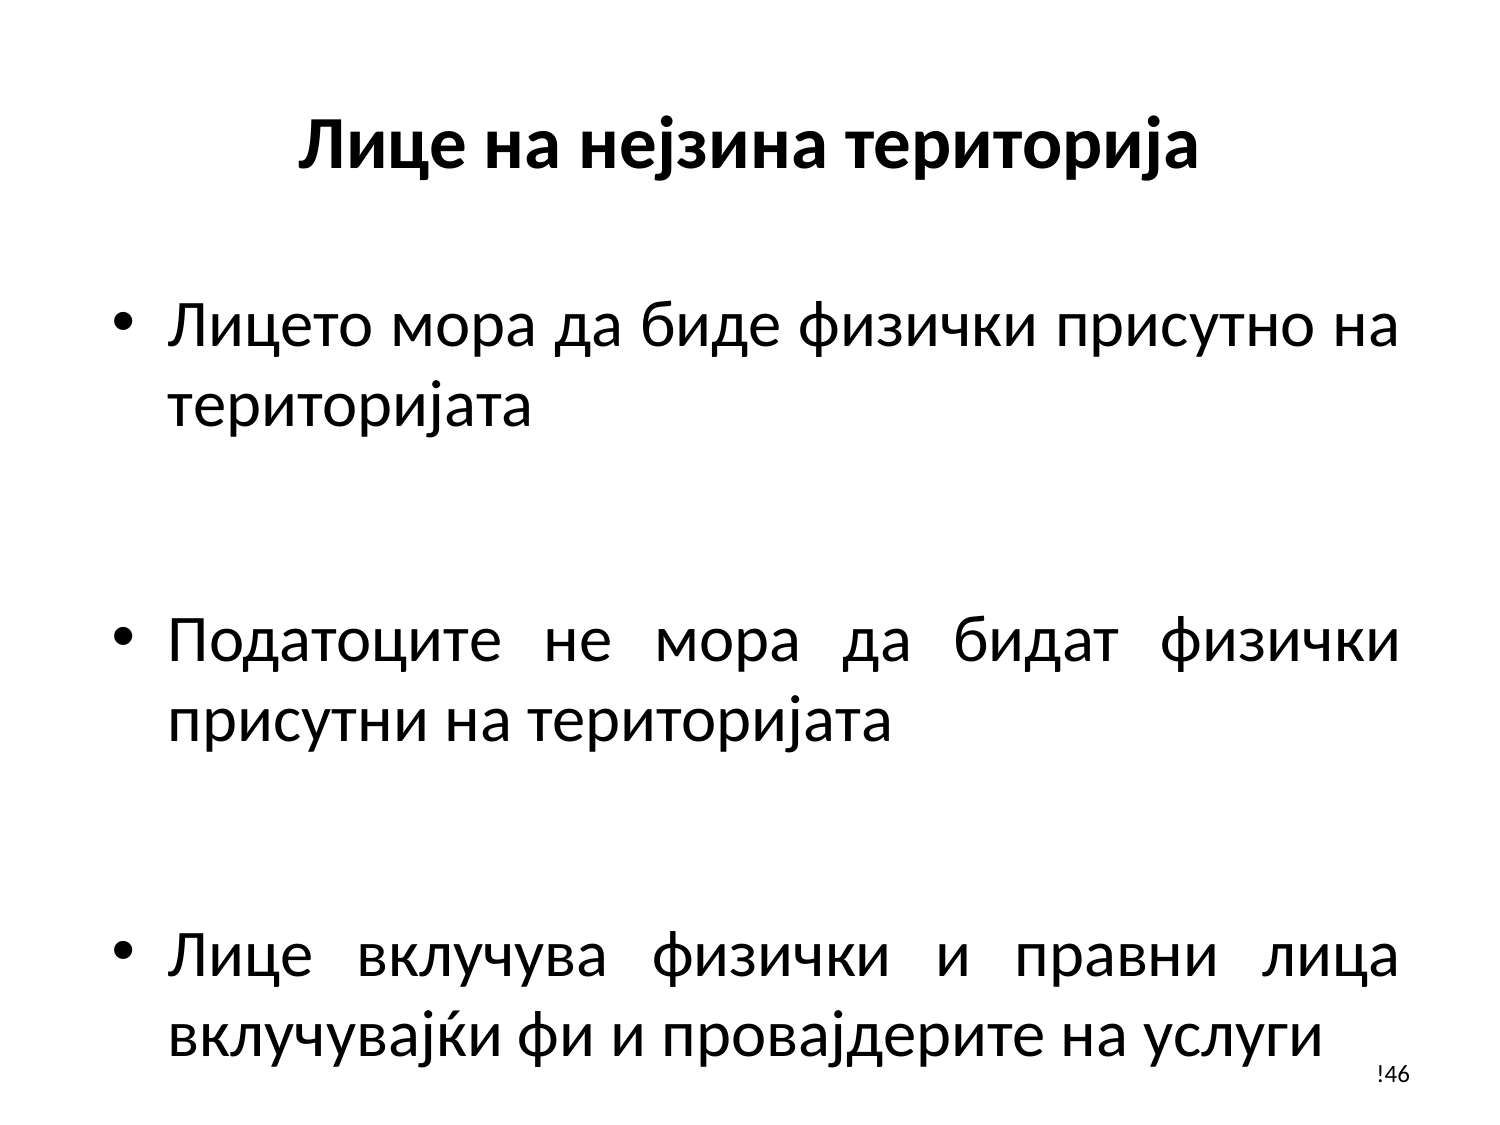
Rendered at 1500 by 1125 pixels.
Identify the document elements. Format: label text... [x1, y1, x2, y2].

list Лицето мора да биде физички присутно на територијата Податоците не мора да бидат физички присутни на територијата Лице вклучува физички и правни лица вклучувајќи фи и провајдерите на услуги [96, 272, 1418, 1016]
slide_number !46 [1074, 1042, 1425, 1103]
title Лице на нејзина територија [74, 44, 1426, 233]
